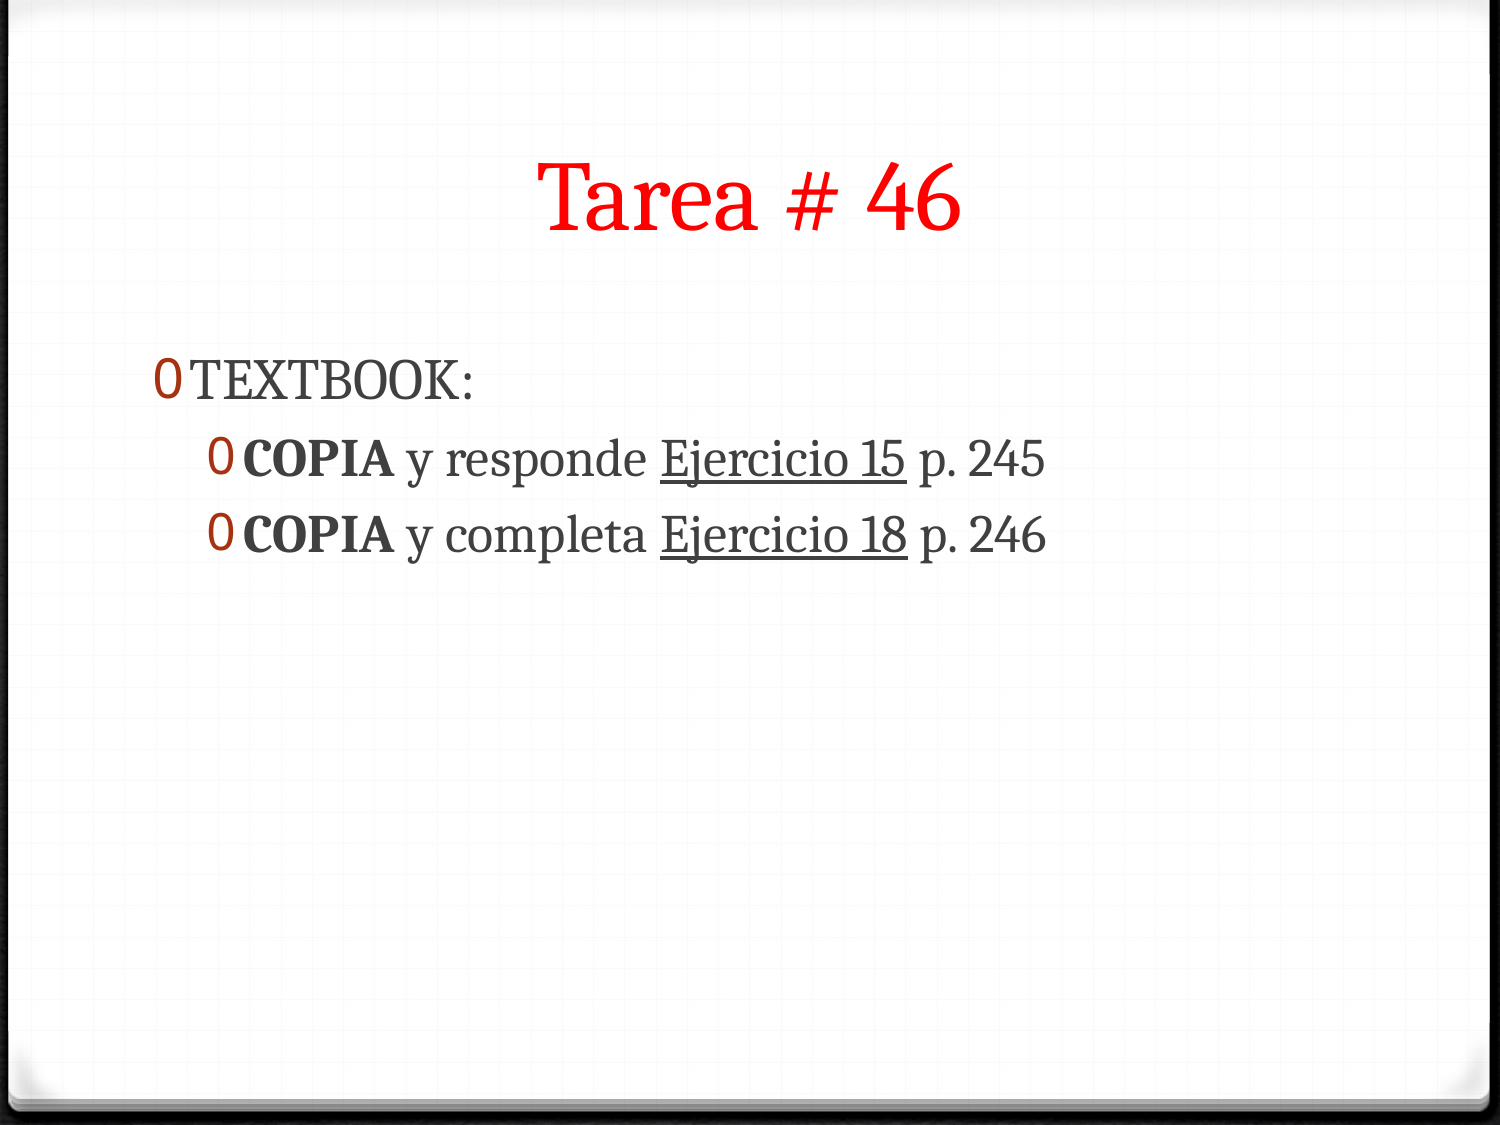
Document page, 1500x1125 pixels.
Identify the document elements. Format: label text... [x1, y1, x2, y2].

title Tarea # 46 [90, 71, 1410, 309]
picture [0, 0, 1500, 1125]
list TEXTBOOK: COPIA y responde Ejercicio 15 p. 245 COPIA y completa Ejercicio 18 p. 246 [137, 334, 1363, 983]
